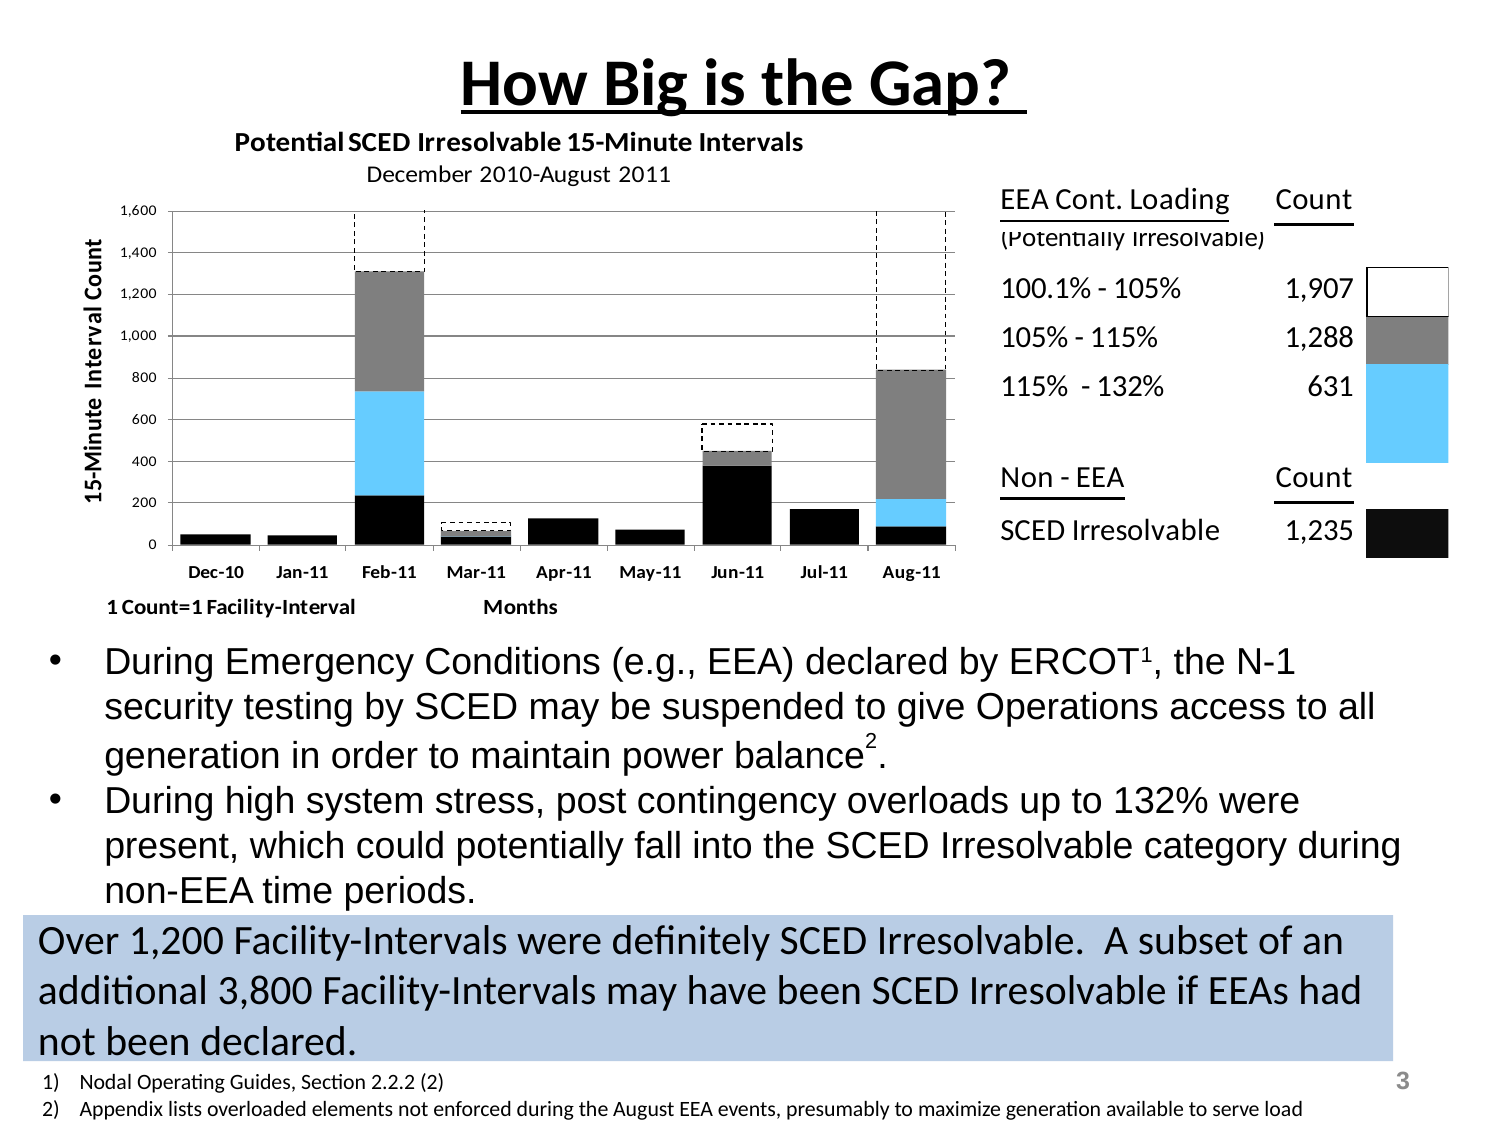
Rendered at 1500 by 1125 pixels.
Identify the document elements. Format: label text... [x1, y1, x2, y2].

picture [994, 183, 1450, 559]
text_box Over 1,200 Facility-Intervals were definitely SCED Irresolvable. A subset of an additional 3,800 Facility-Intervals may have been SCED Irresolvable if EEAs had not been declared. [21, 913, 1395, 1063]
text_box How Big is the Gap? [81, 31, 1407, 127]
picture [55, 115, 974, 641]
text_box Nodal Operating Guides, Section 2.2.2 (2) Appendix lists overloaded elements not enforced during the August EEA events, presumably to maximize generation available to serve load [27, 1060, 1389, 1125]
slide_number 2 [1389, 1050, 1425, 1110]
text_box During Emergency Conditions (e.g., EEA) declared by ERCOT1, the N-1 security testing by SCED may be suspended to give Operations access to all generation in order to maintain power balance2. During high system stress, post contingency overloads up to 132% were present, which could potentially fall into the SCED Irresolvable category during non-EEA time periods. [33, 629, 1449, 919]
